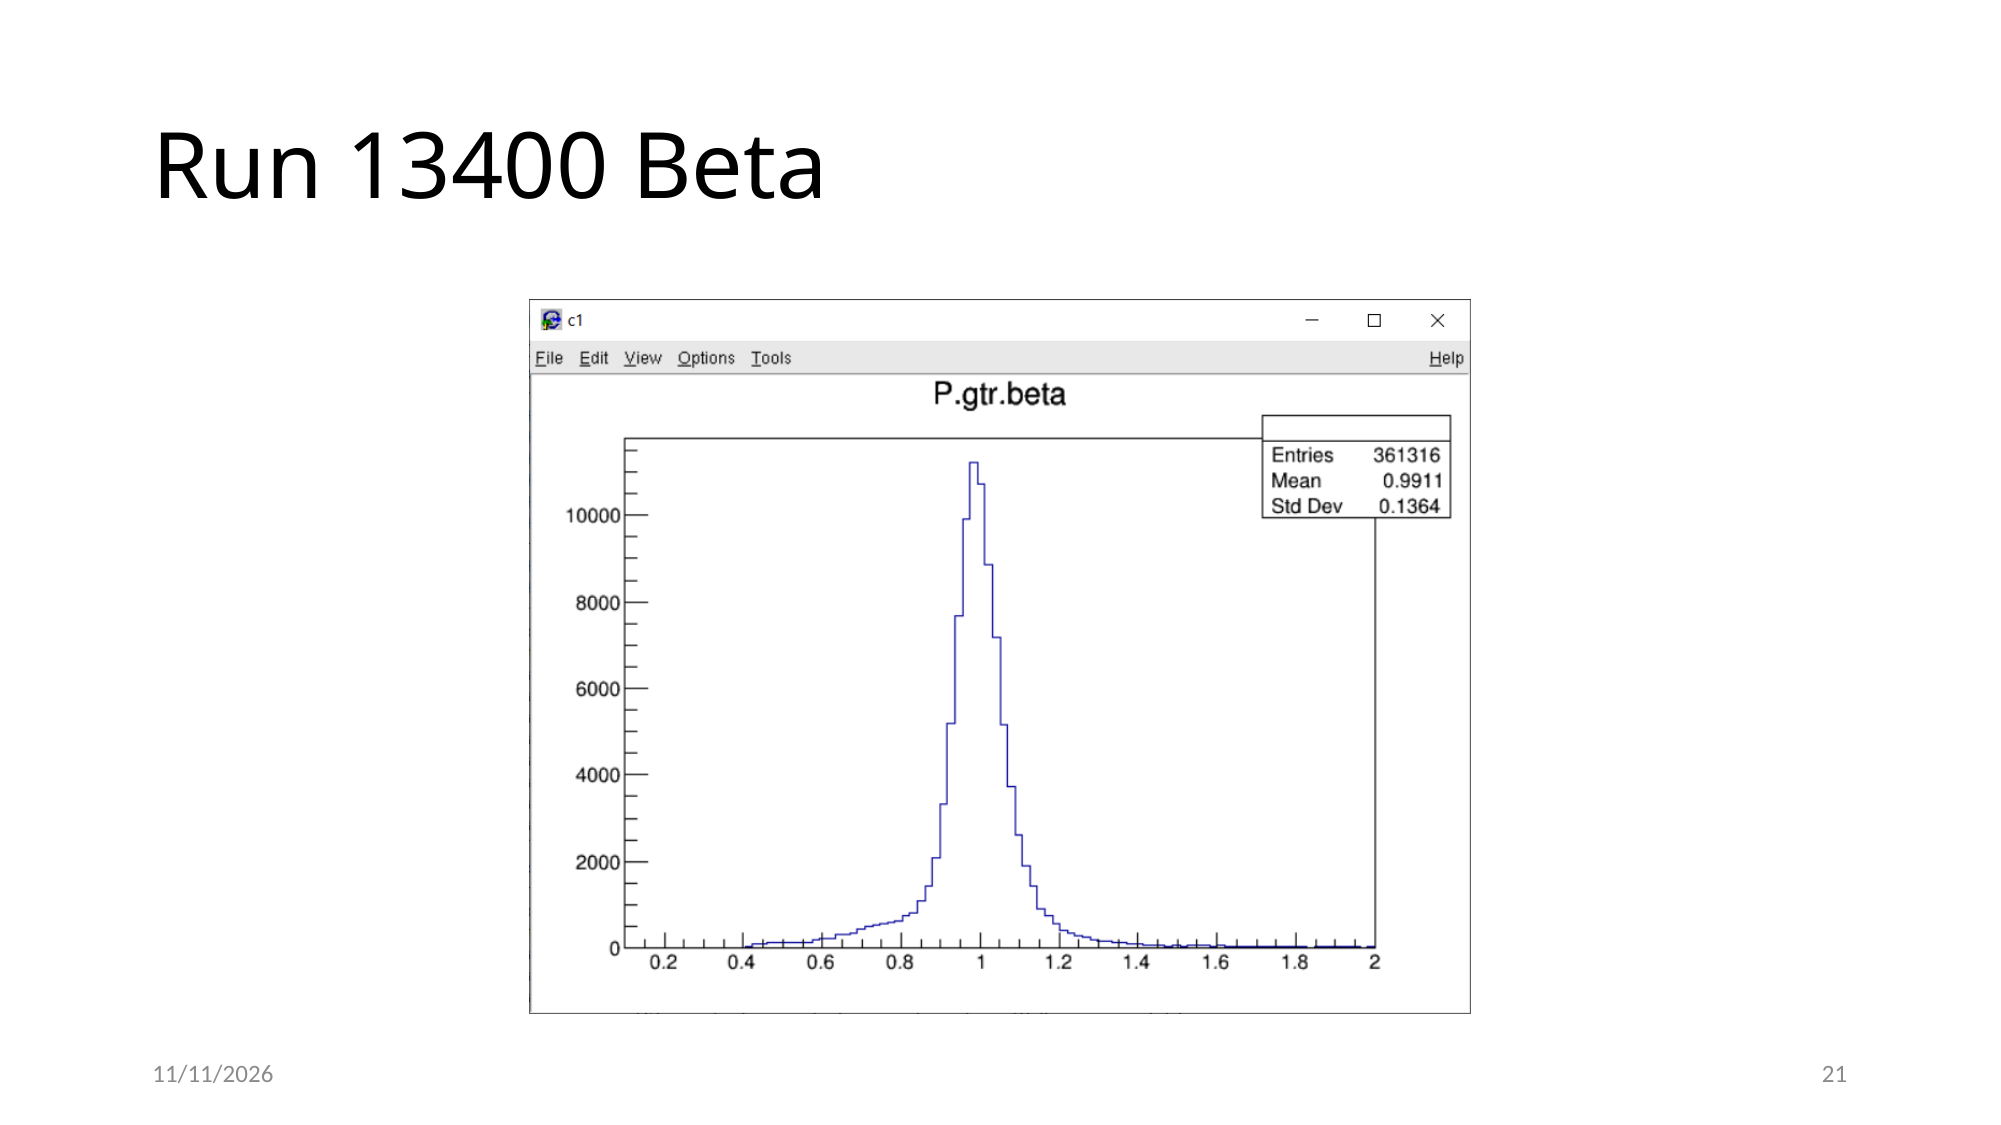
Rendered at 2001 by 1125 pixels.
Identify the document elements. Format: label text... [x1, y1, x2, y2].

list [529, 299, 1471, 1014]
title Run 13400 Beta [137, 59, 1863, 278]
slide_number 21 [1412, 1042, 1863, 1103]
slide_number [137, 1042, 588, 1103]
